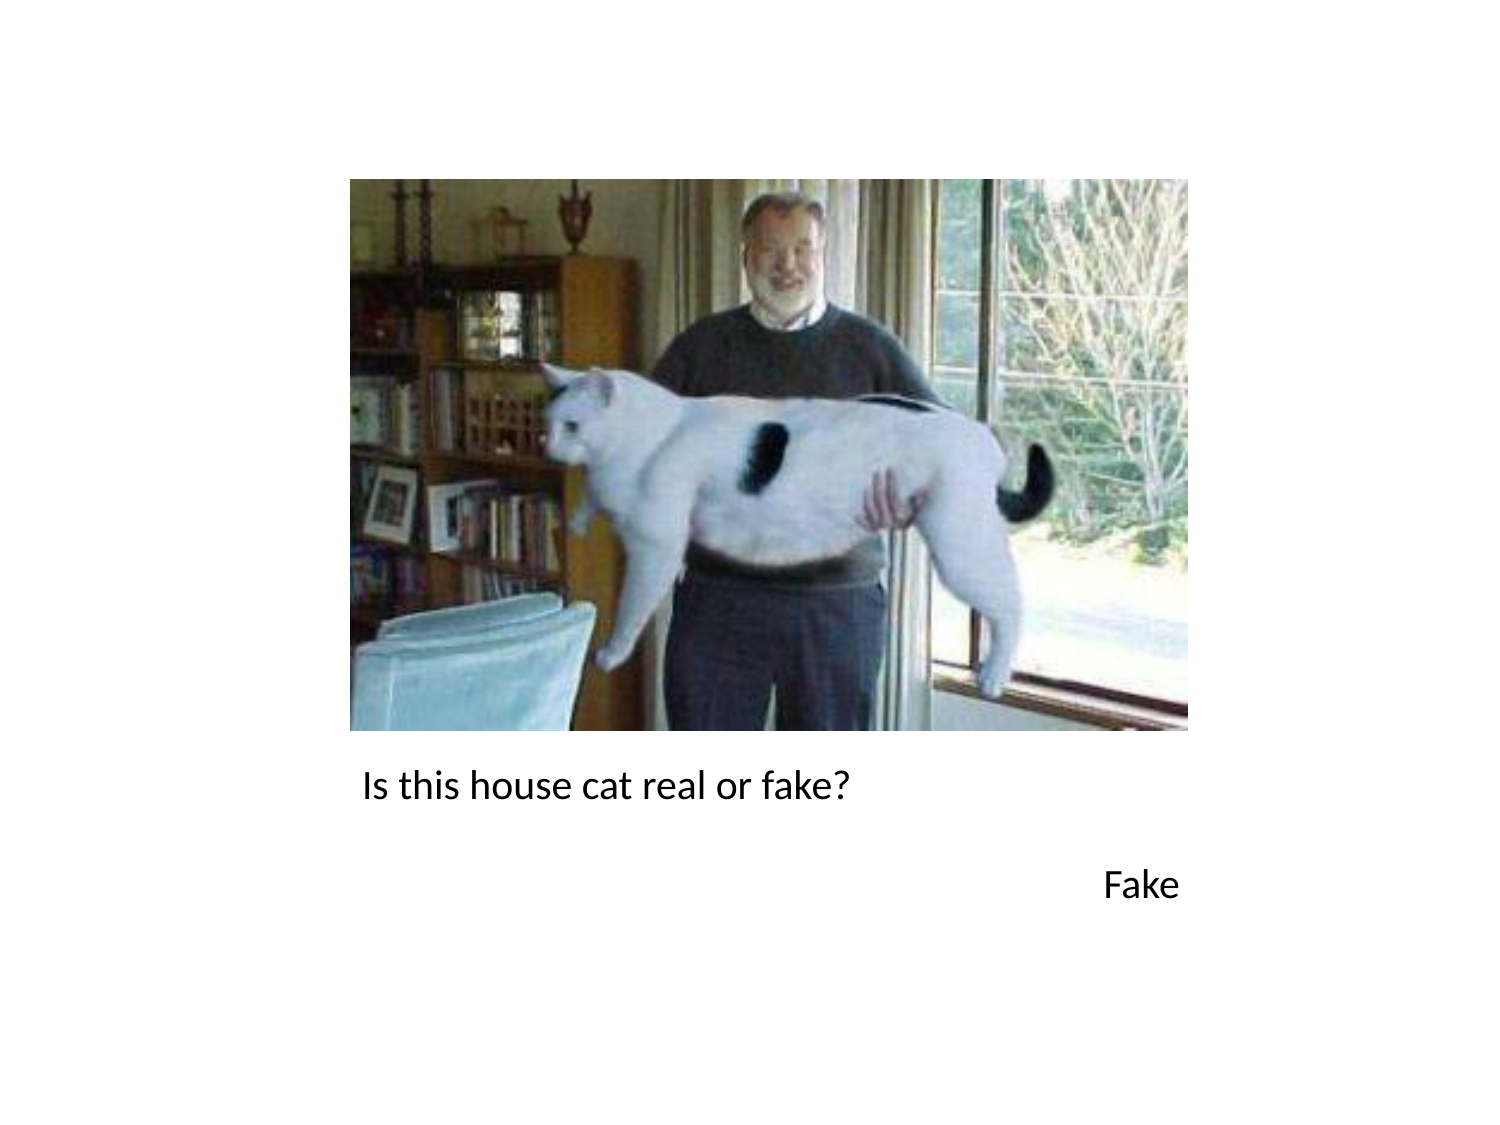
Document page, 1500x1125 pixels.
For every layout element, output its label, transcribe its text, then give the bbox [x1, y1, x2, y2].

text_box Is this house cat real or fake? [347, 750, 867, 815]
picture [349, 179, 1188, 731]
text_box Fake [1088, 849, 1195, 915]
